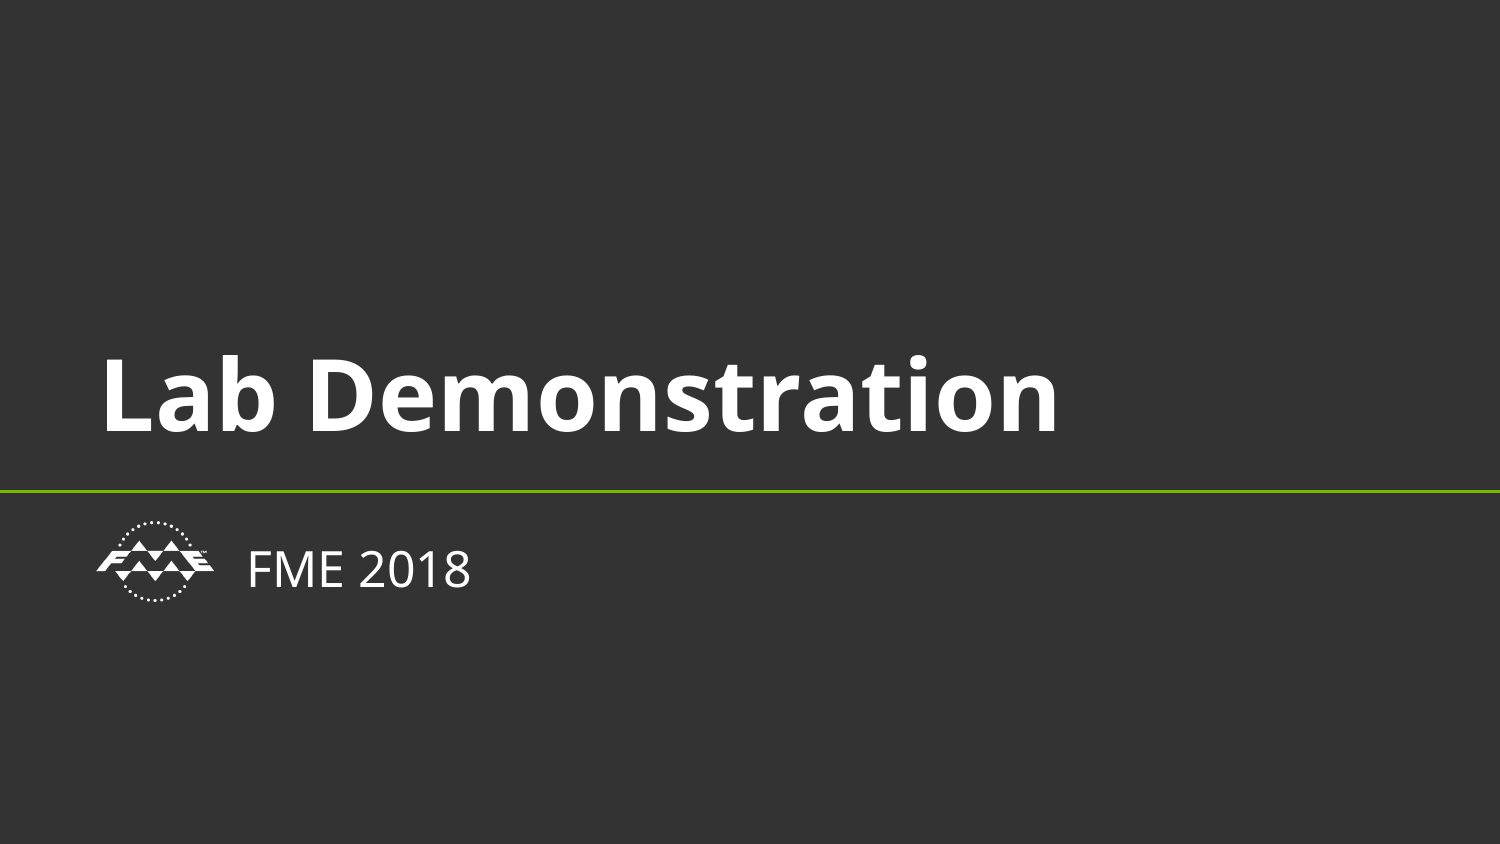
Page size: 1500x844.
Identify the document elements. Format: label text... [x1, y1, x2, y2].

title Lab Demonstration [83, 206, 1455, 467]
picture [96, 521, 214, 602]
subtitle FME 2018 [231, 522, 1455, 626]
